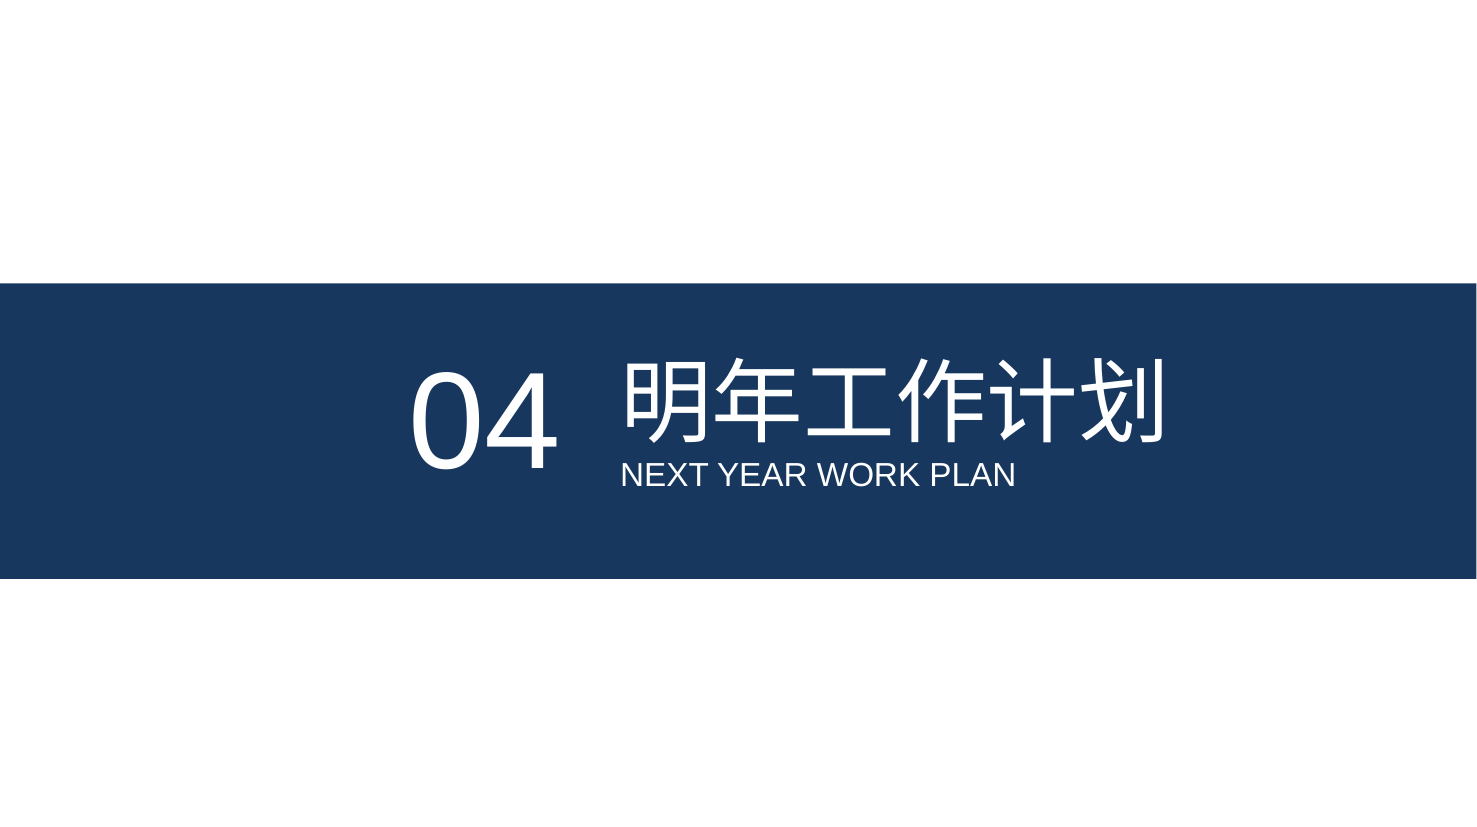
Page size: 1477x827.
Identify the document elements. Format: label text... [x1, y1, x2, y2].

text_box 明年工作计划 NEXT YEAR WORK PLAN [620, 491, 1258, 495]
text_box 04 [360, 306, 610, 522]
text_box [0, 281, 1477, 581]
